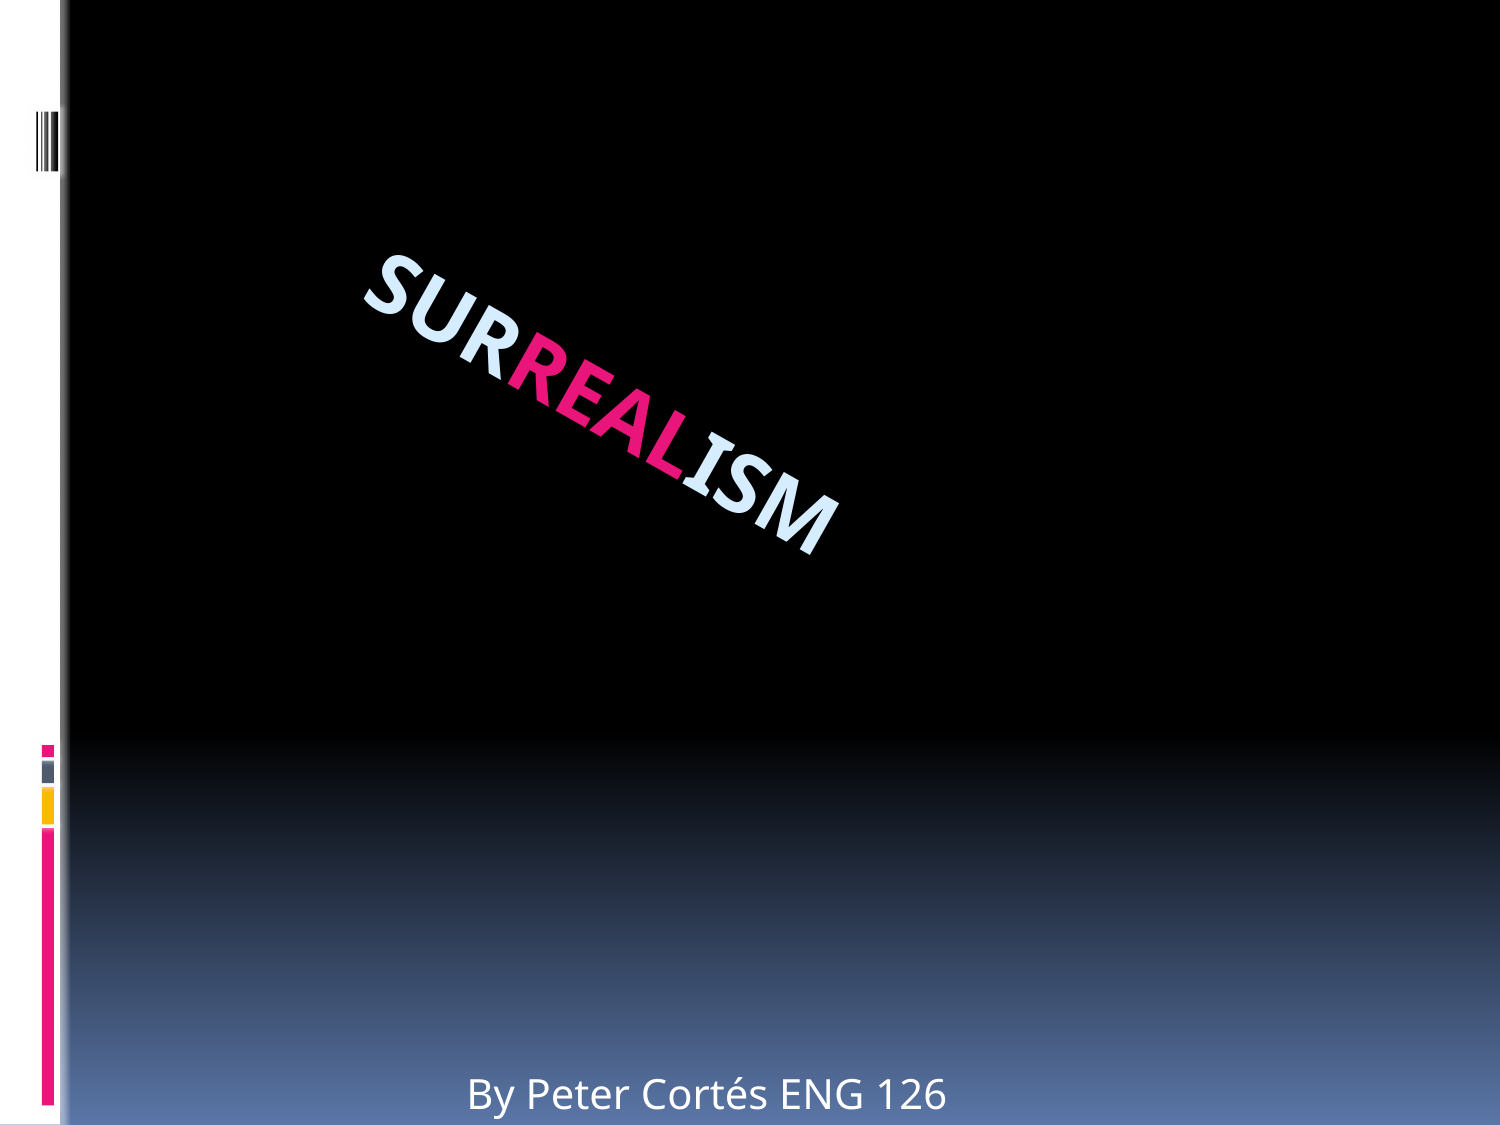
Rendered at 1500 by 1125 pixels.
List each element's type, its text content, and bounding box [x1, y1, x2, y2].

subtitle By Peter Cortés ENG 126 [450, 837, 1500, 1125]
title Surrealism [231, 213, 1489, 837]
